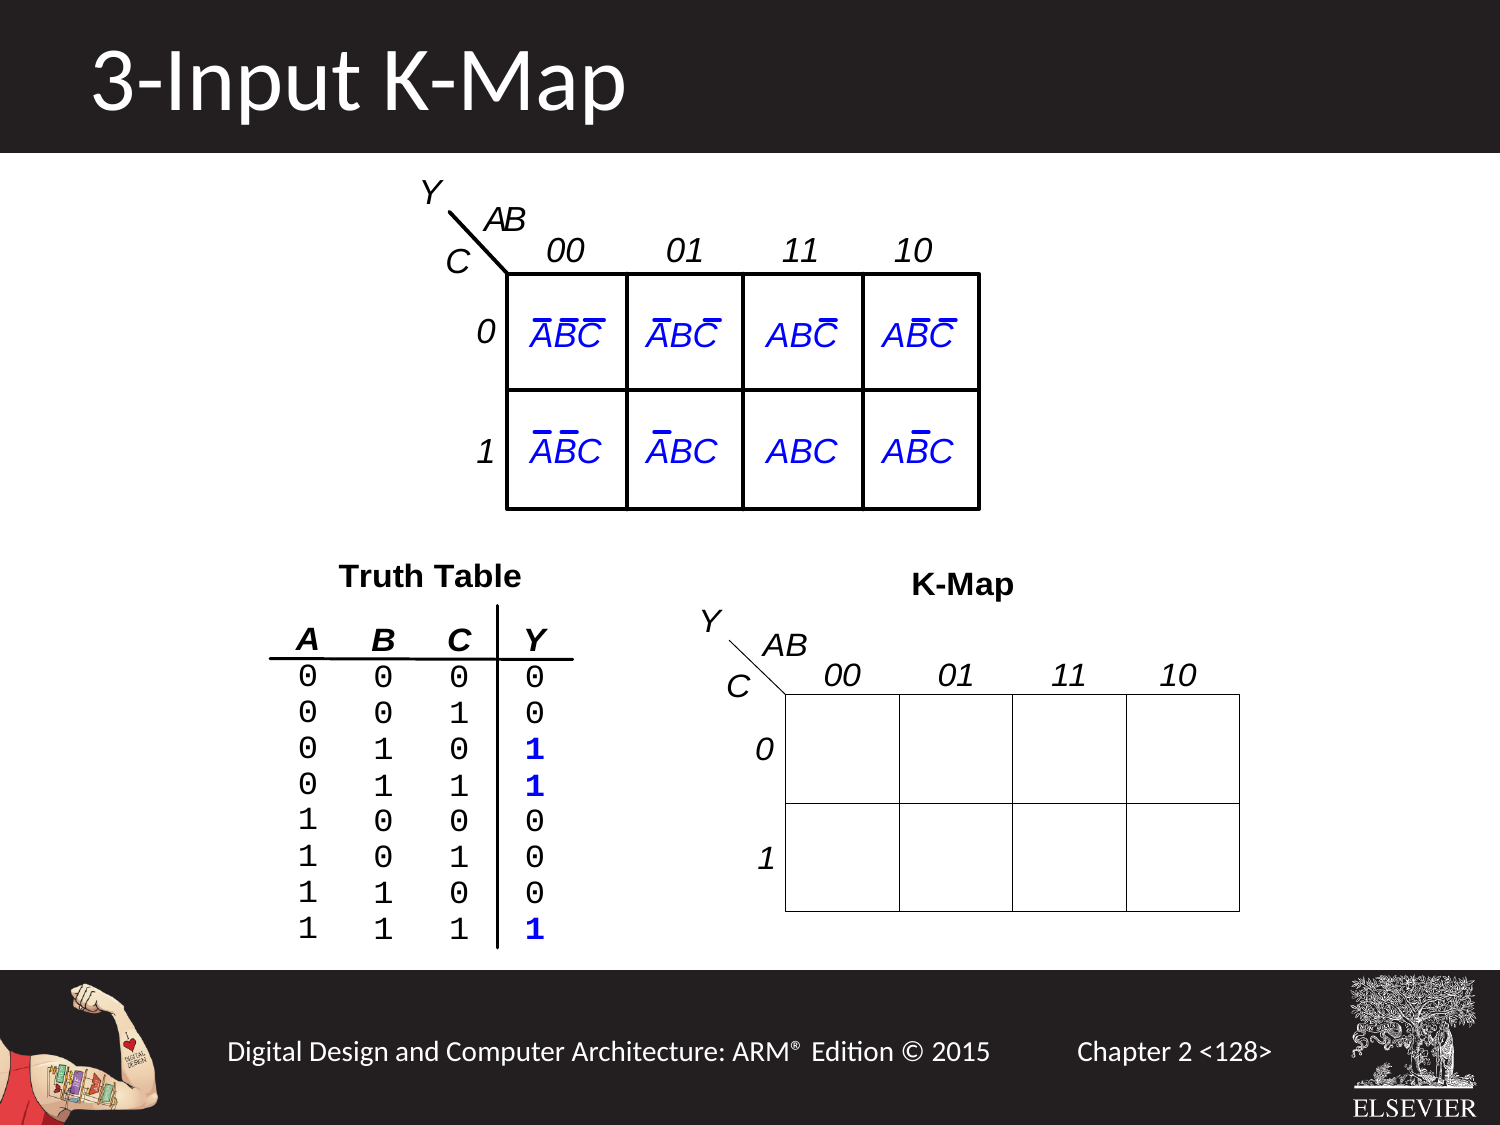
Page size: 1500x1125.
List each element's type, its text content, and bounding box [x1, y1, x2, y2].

picture [1350, 974, 1477, 1117]
text_box 3-Input K-Map [75, 11, 1375, 136]
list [387, 149, 988, 515]
picture [0, 979, 163, 1125]
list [262, 537, 1263, 972]
